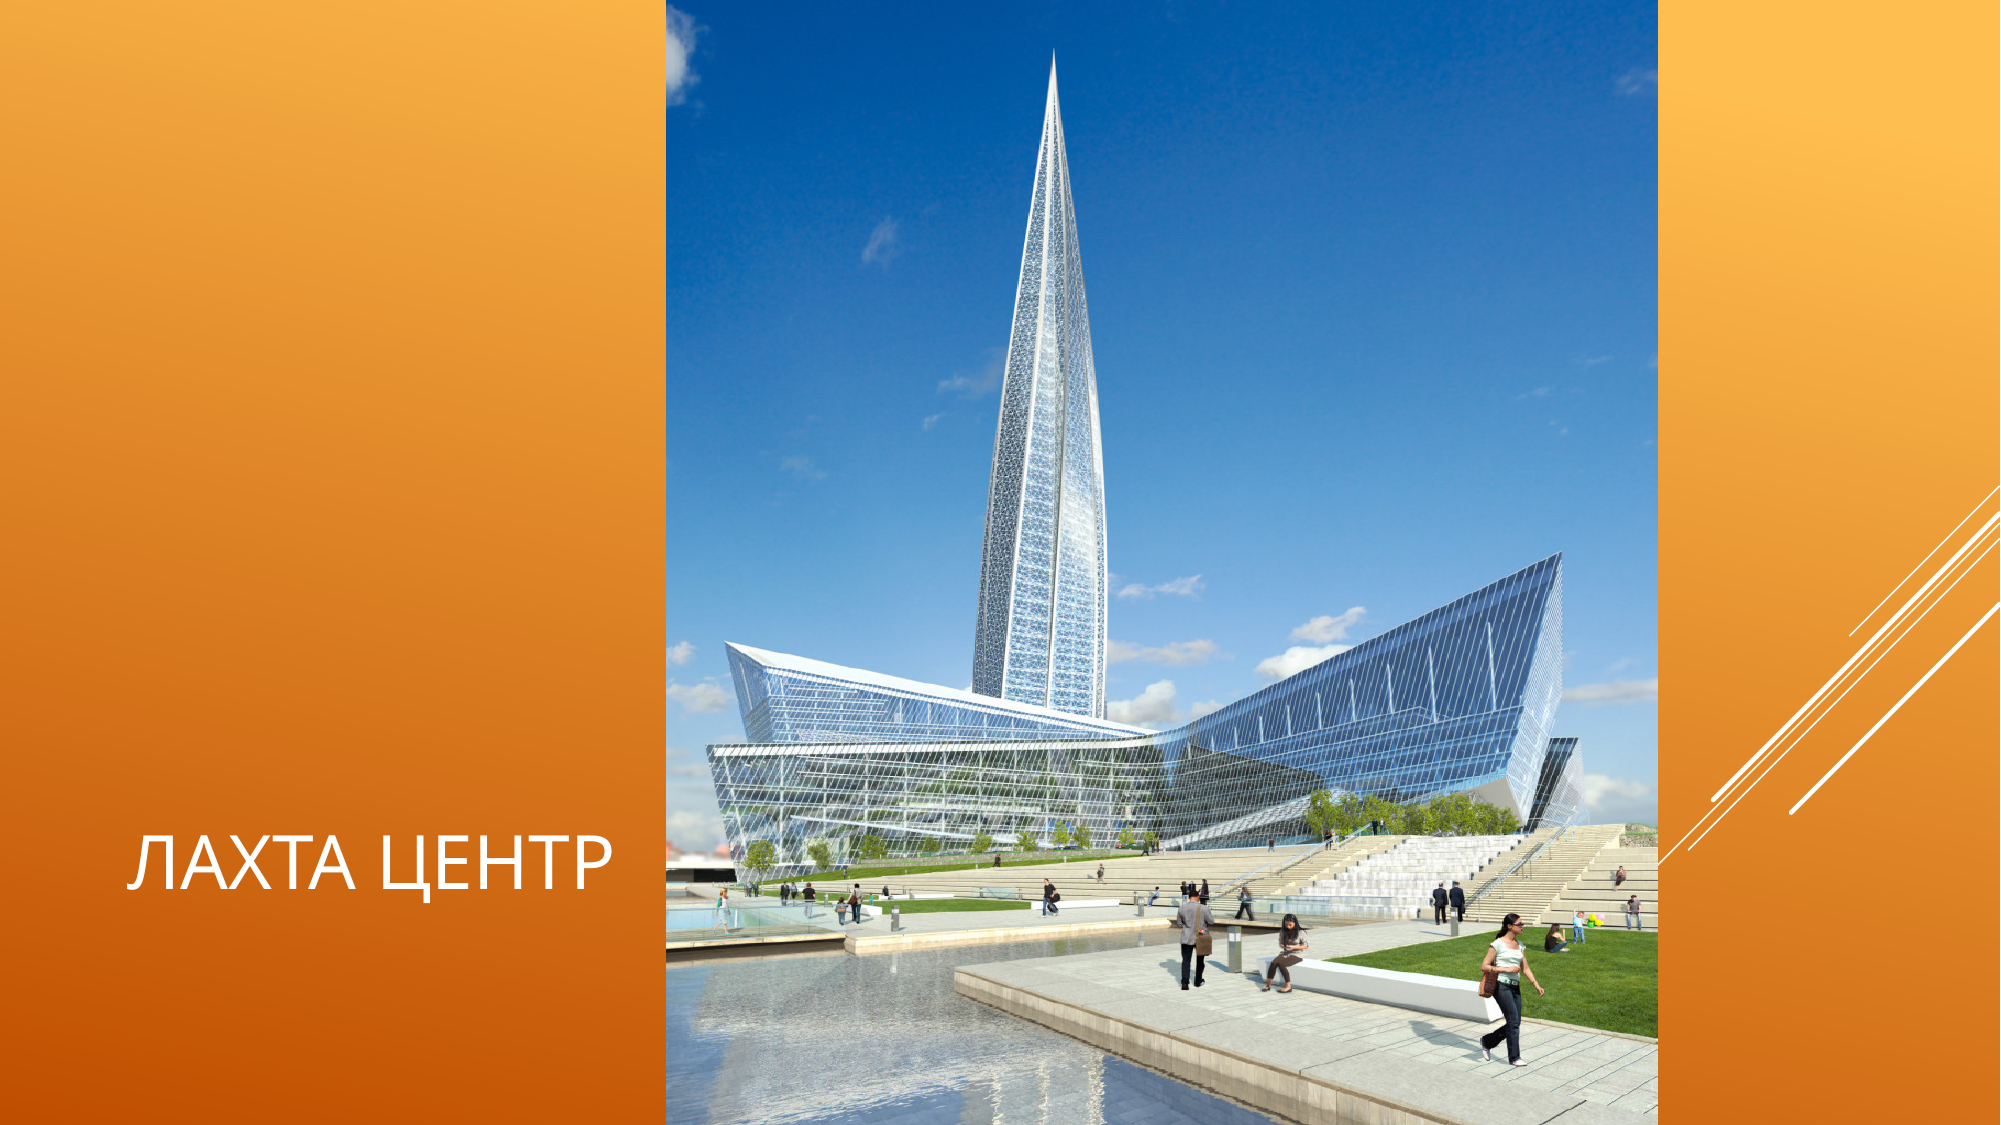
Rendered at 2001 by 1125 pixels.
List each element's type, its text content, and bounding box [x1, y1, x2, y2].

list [666, 0, 1658, 1125]
title Лахта центр [112, 736, 666, 984]
